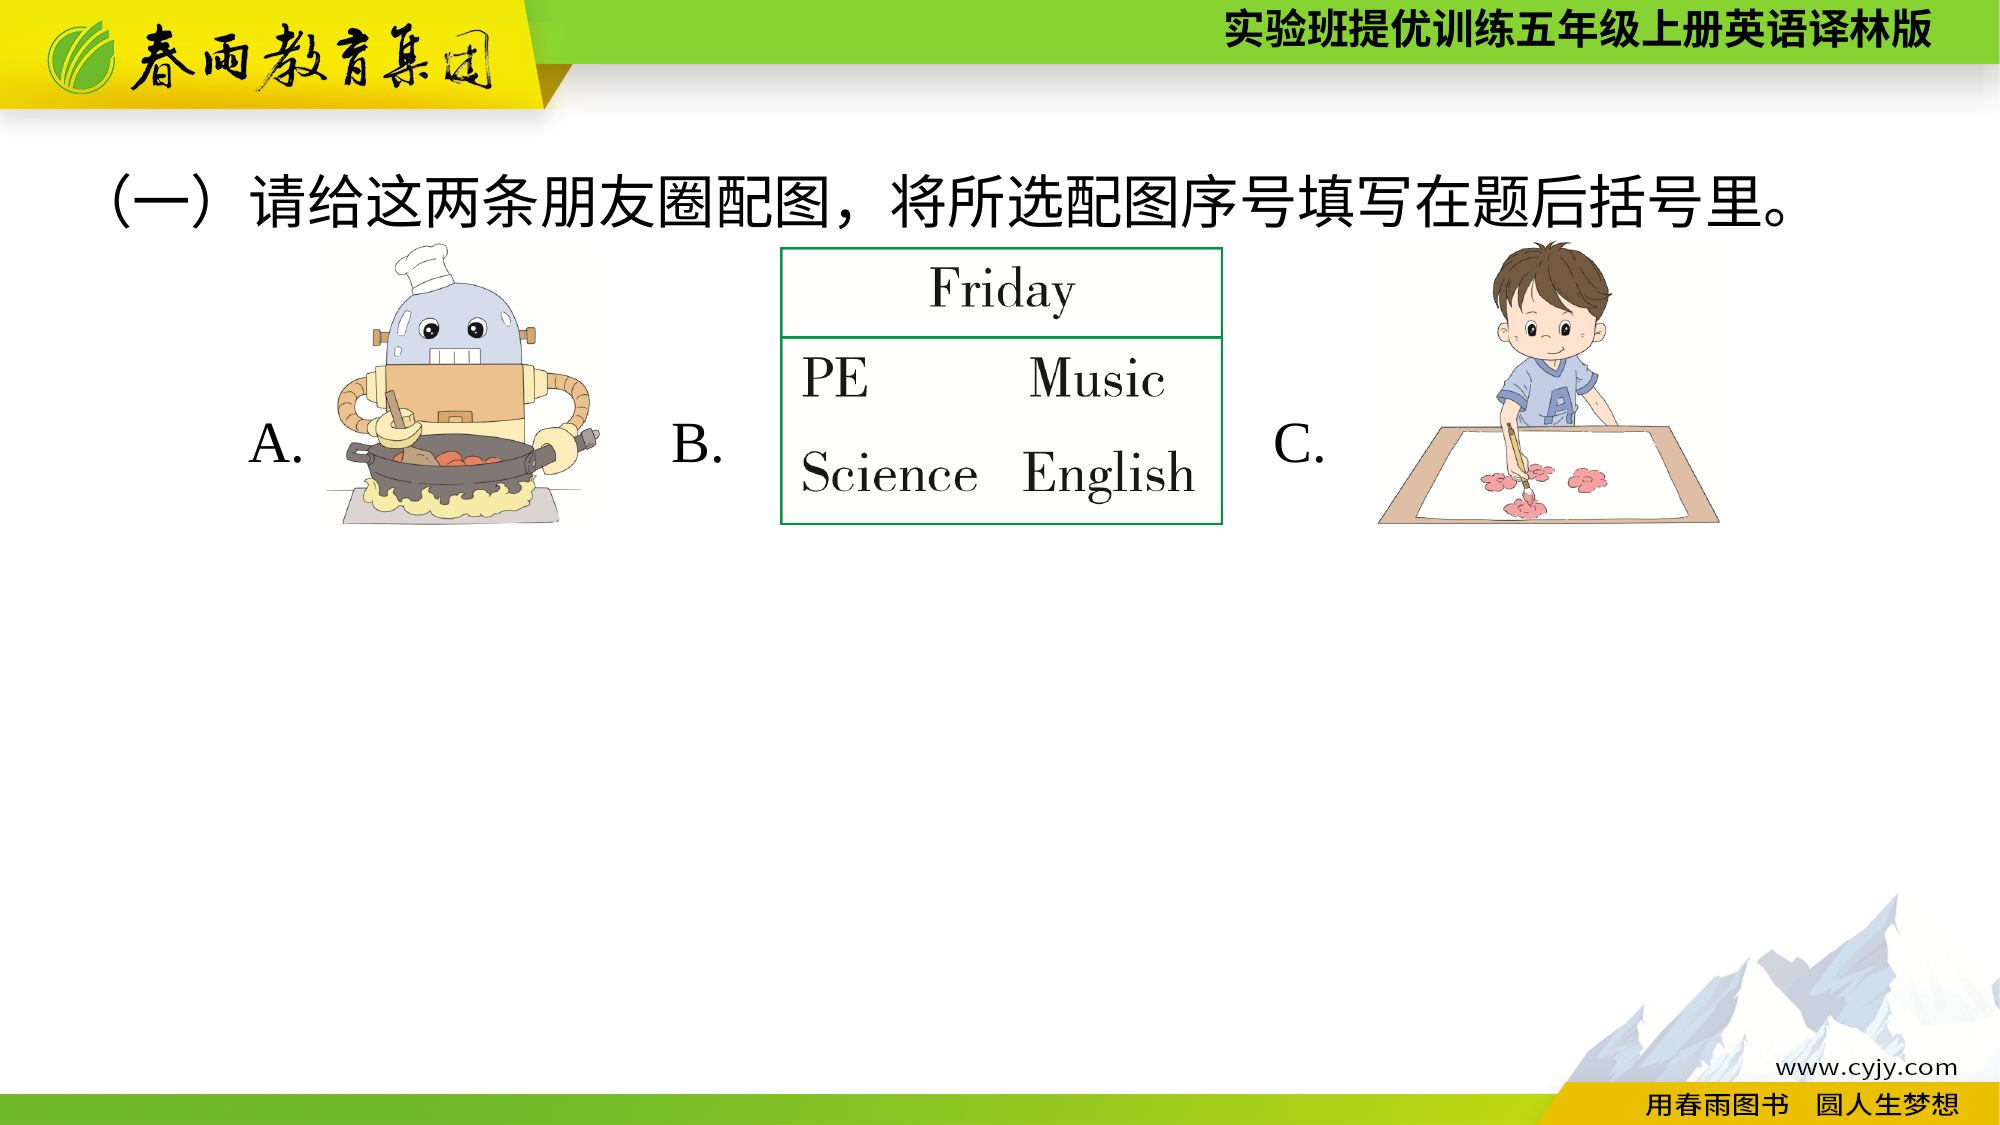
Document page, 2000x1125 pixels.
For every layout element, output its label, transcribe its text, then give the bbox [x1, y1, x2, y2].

picture [0, 0, 2000, 1125]
list （一）请给这两条朋友圈配图，将所选配图序号填写在题后括号里。 A. B. C. [59, 122, 1944, 486]
